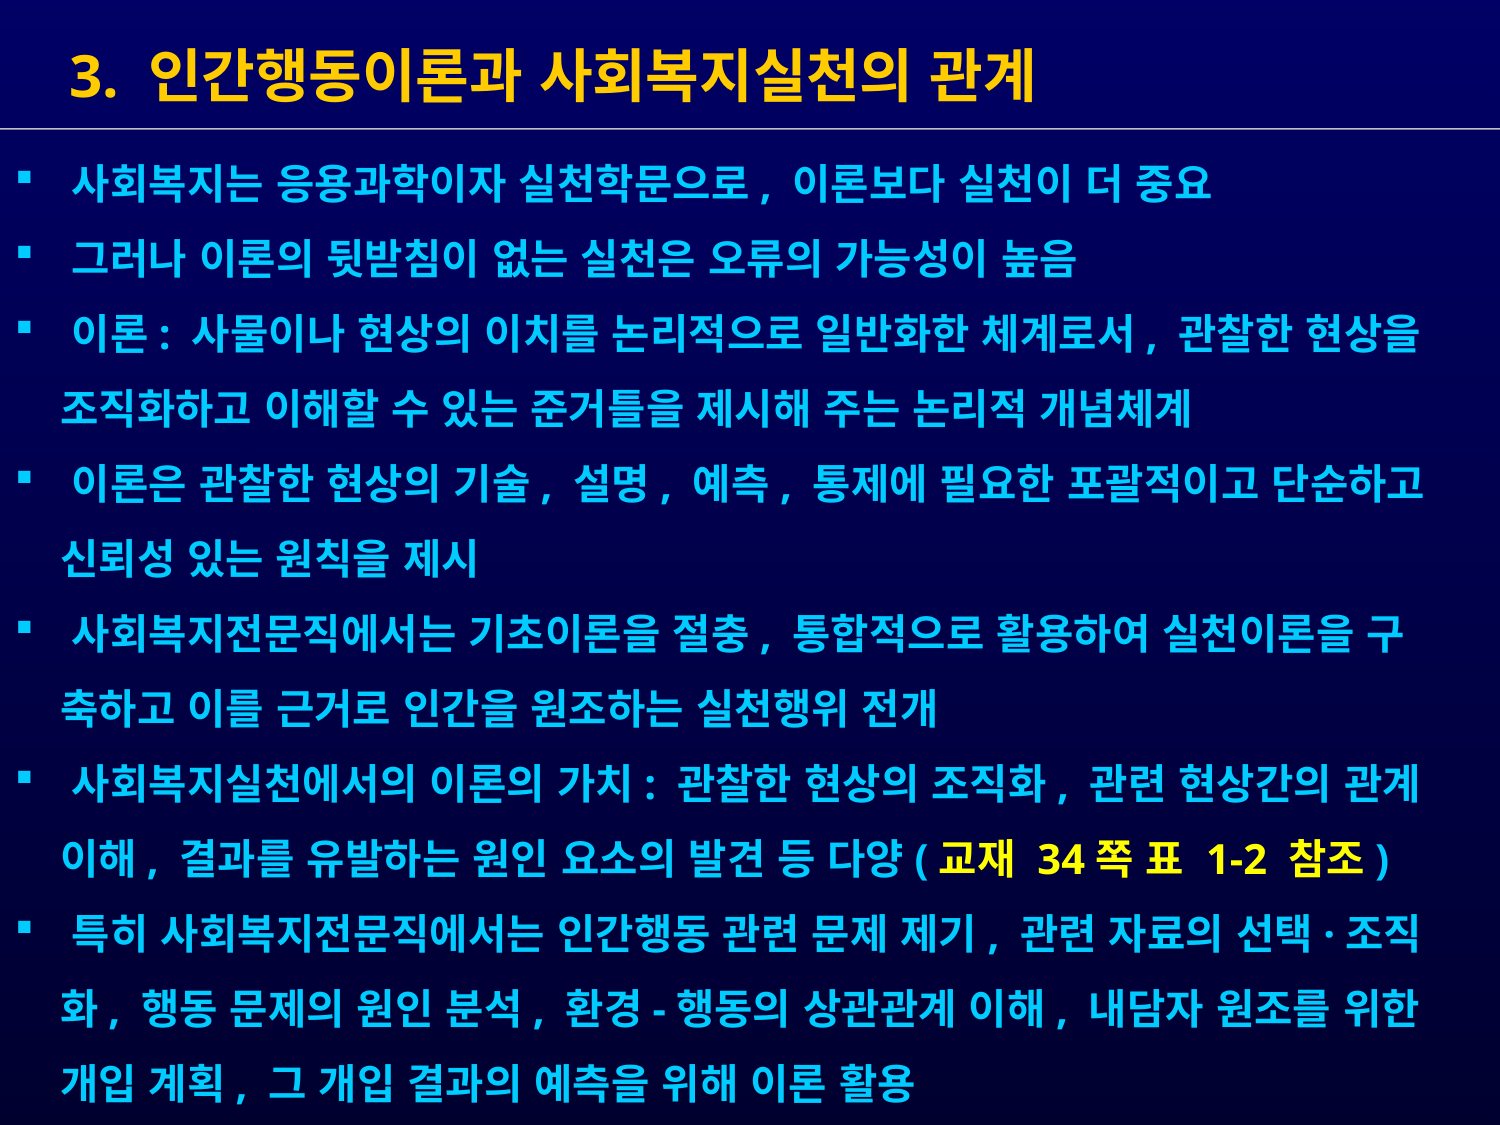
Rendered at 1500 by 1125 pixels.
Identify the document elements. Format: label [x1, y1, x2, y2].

text_box [0, 31, 1500, 1125]
